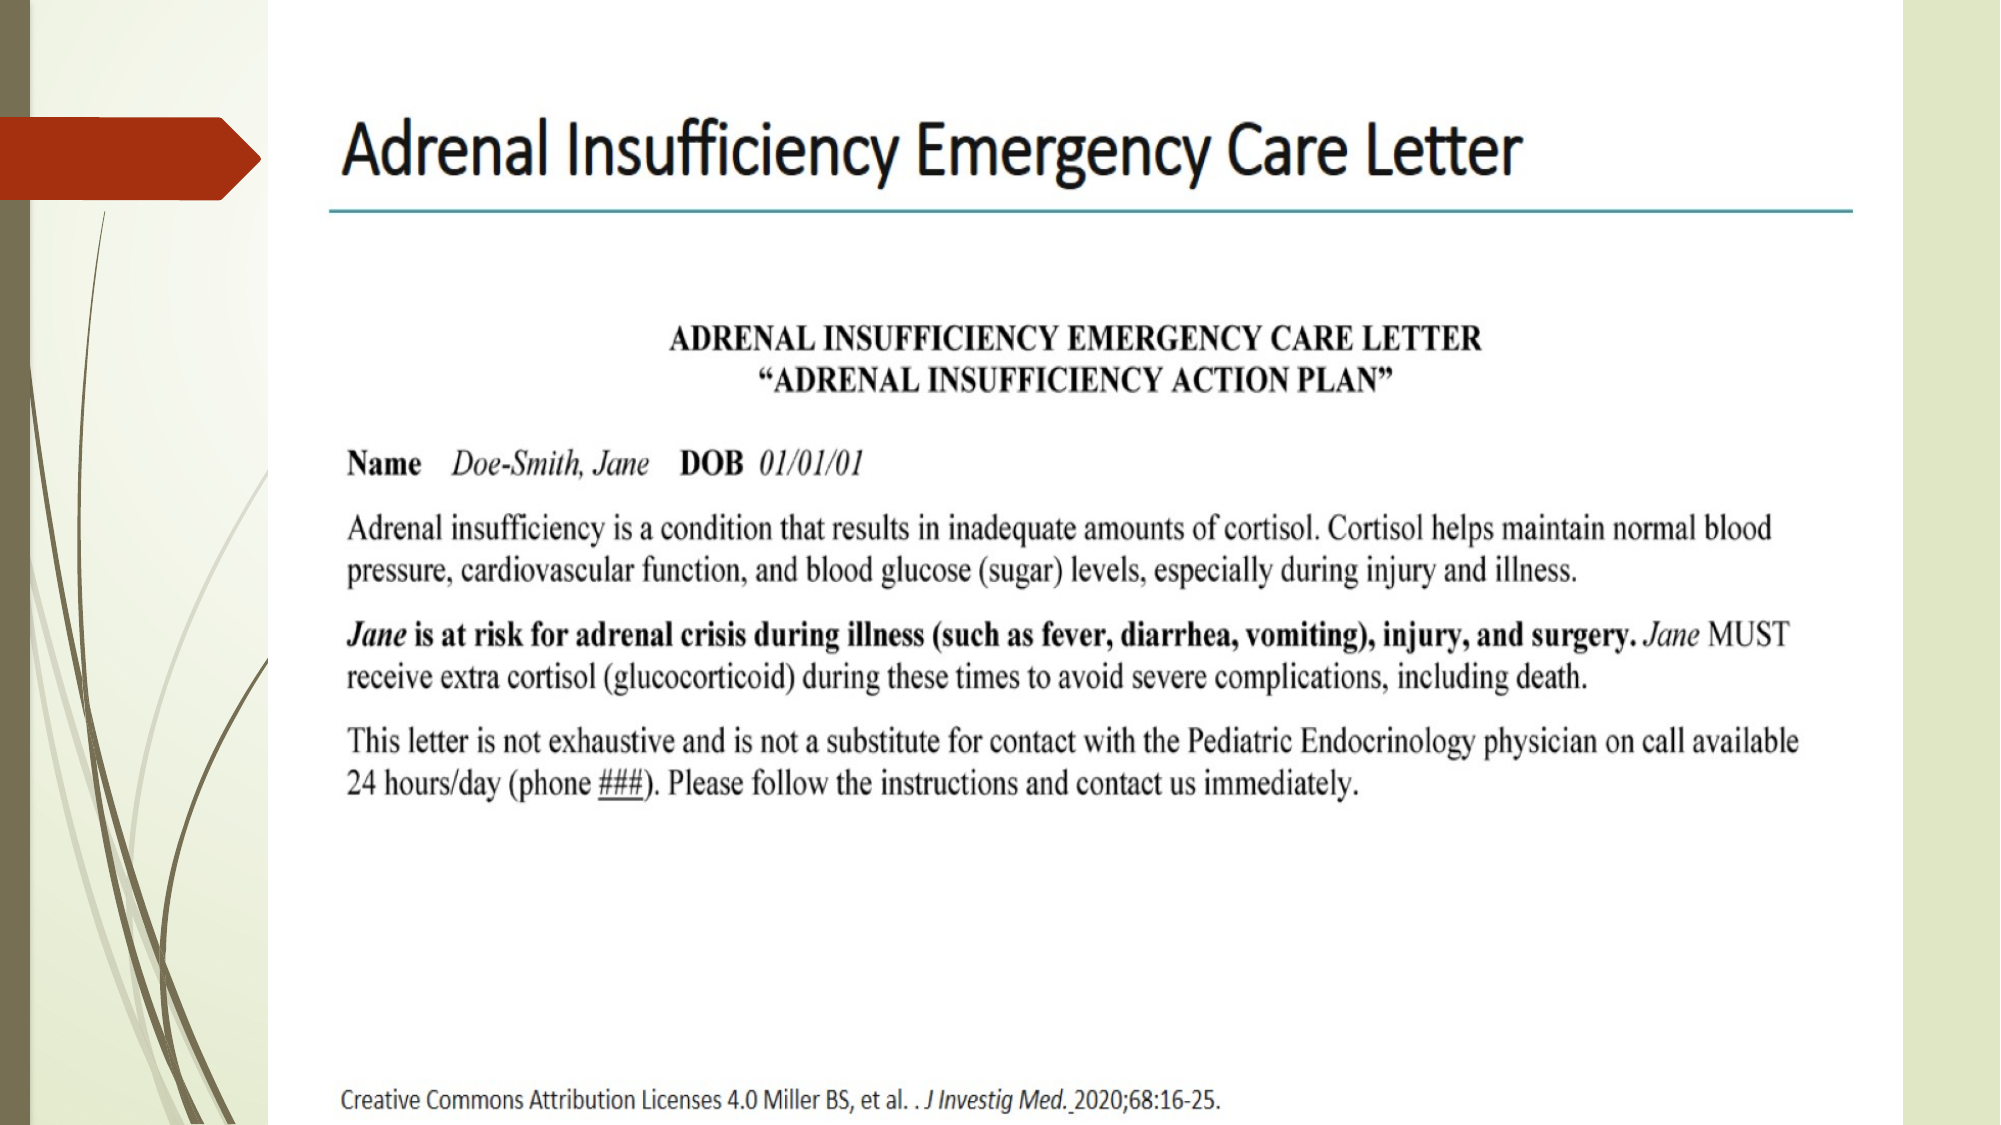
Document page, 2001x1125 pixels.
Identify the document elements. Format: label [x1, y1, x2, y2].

picture [268, 0, 1903, 1125]
